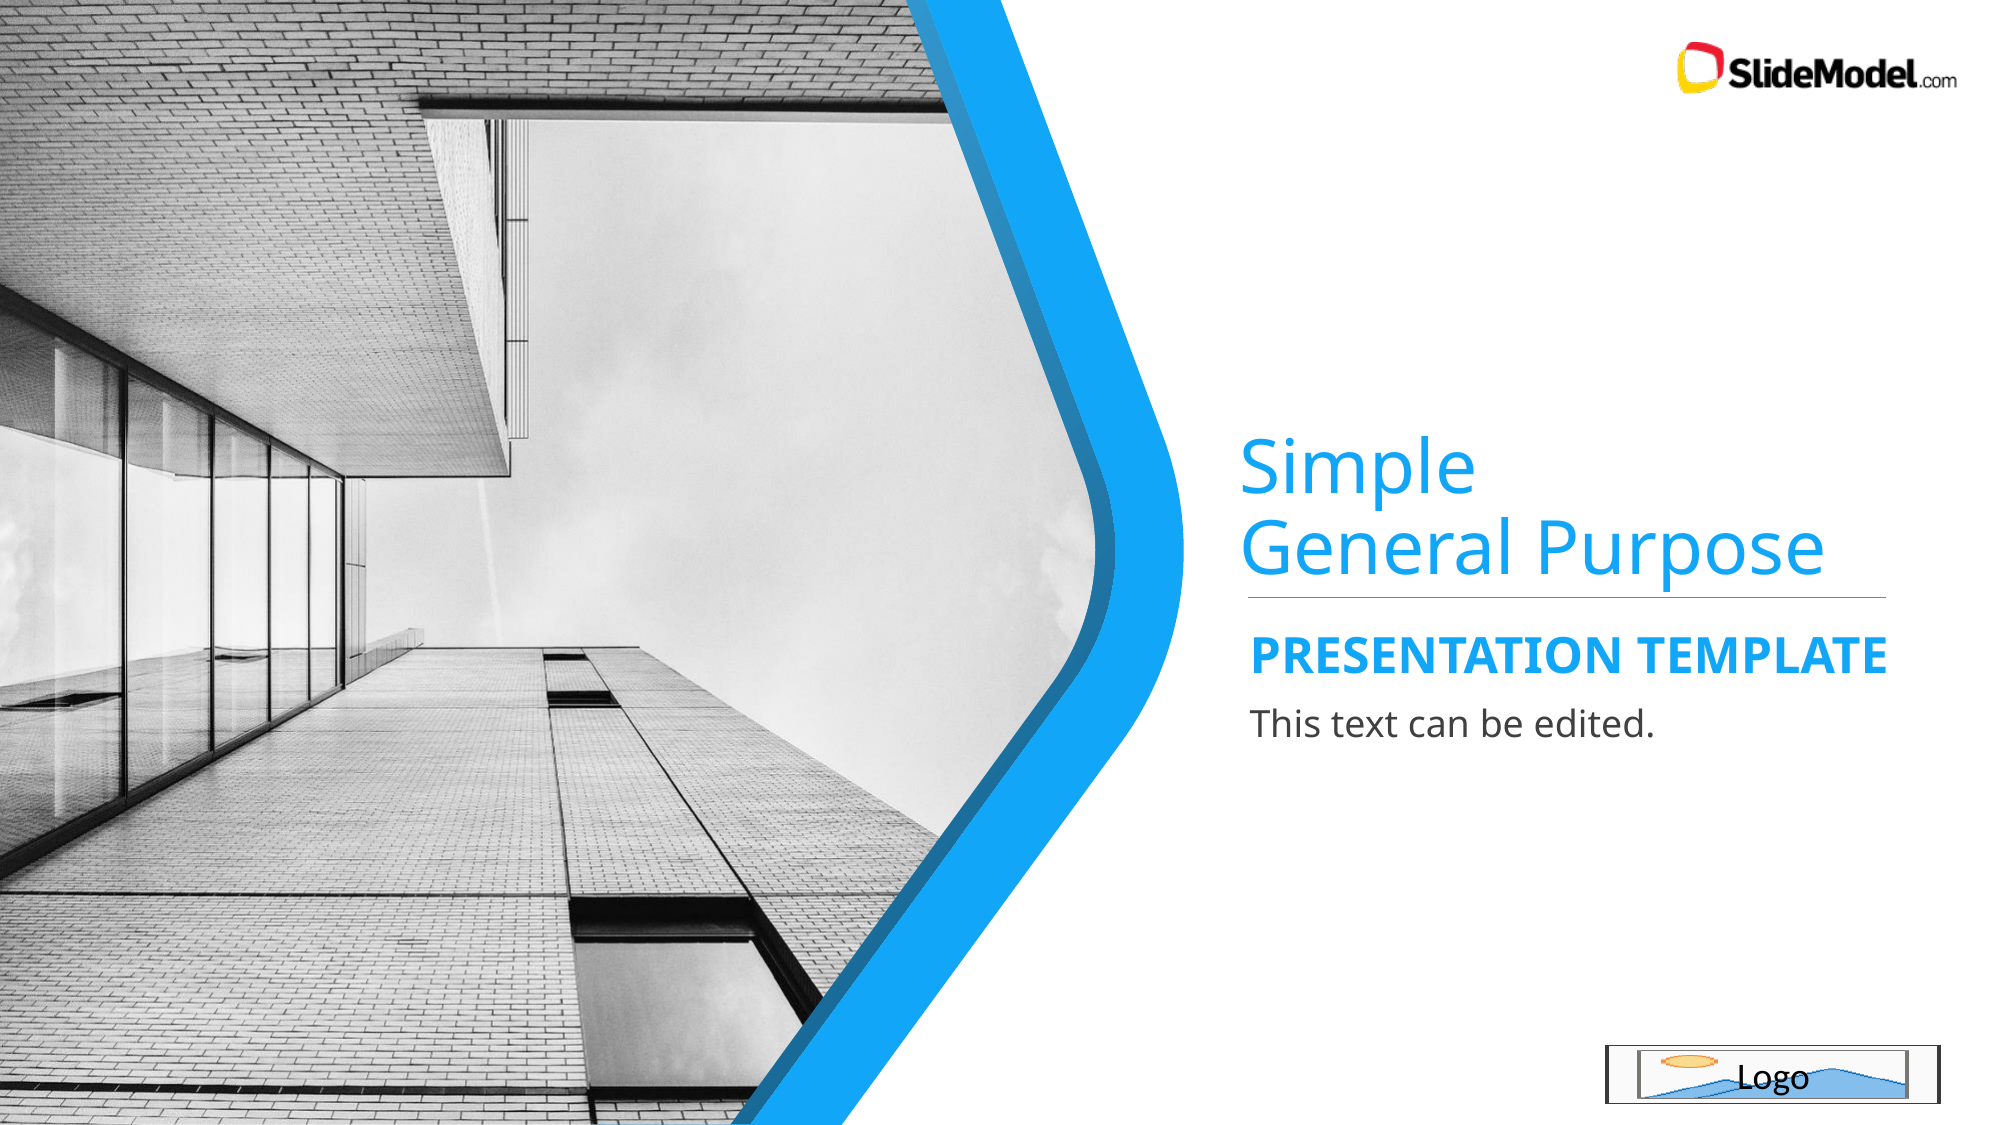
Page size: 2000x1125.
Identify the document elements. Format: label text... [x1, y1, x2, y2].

picture [1593, 1042, 1954, 1106]
text_box This text can be edited. [1234, 692, 1861, 753]
text_box PRESENTATION TEMPLATE [1234, 616, 1954, 692]
title Simple General Purpose [1224, 323, 1945, 598]
text_box [0, 0, 1038, 1125]
picture [1672, 42, 1961, 94]
text_box ` [907, 0, 1057, 353]
text_box [168, 353, 1264, 1125]
